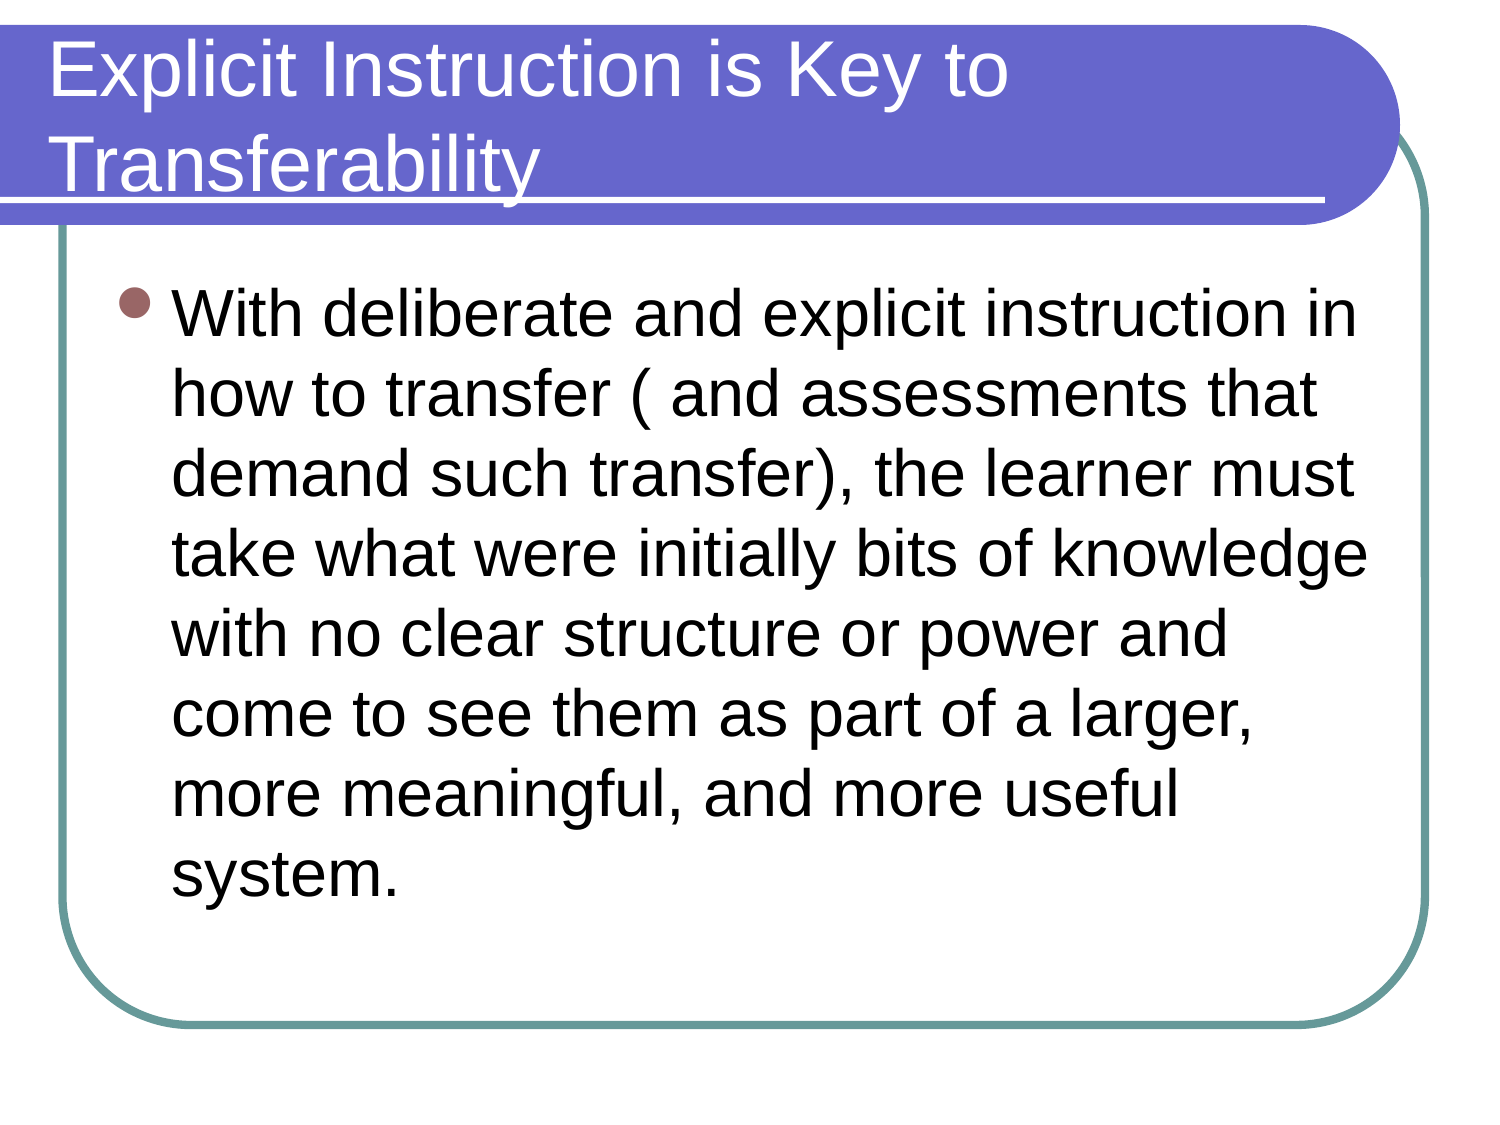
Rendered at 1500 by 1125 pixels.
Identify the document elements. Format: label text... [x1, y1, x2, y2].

list With deliberate and explicit instruction in how to transfer ( and assessments that demand such transfer), the learner must take what were initially bits of knowledge with no clear structure or power and come to see them as part of a larger, more meaningful, and more useful system. [99, 262, 1401, 988]
title Explicit Instruction is Key to Transferability [31, 37, 1348, 188]
